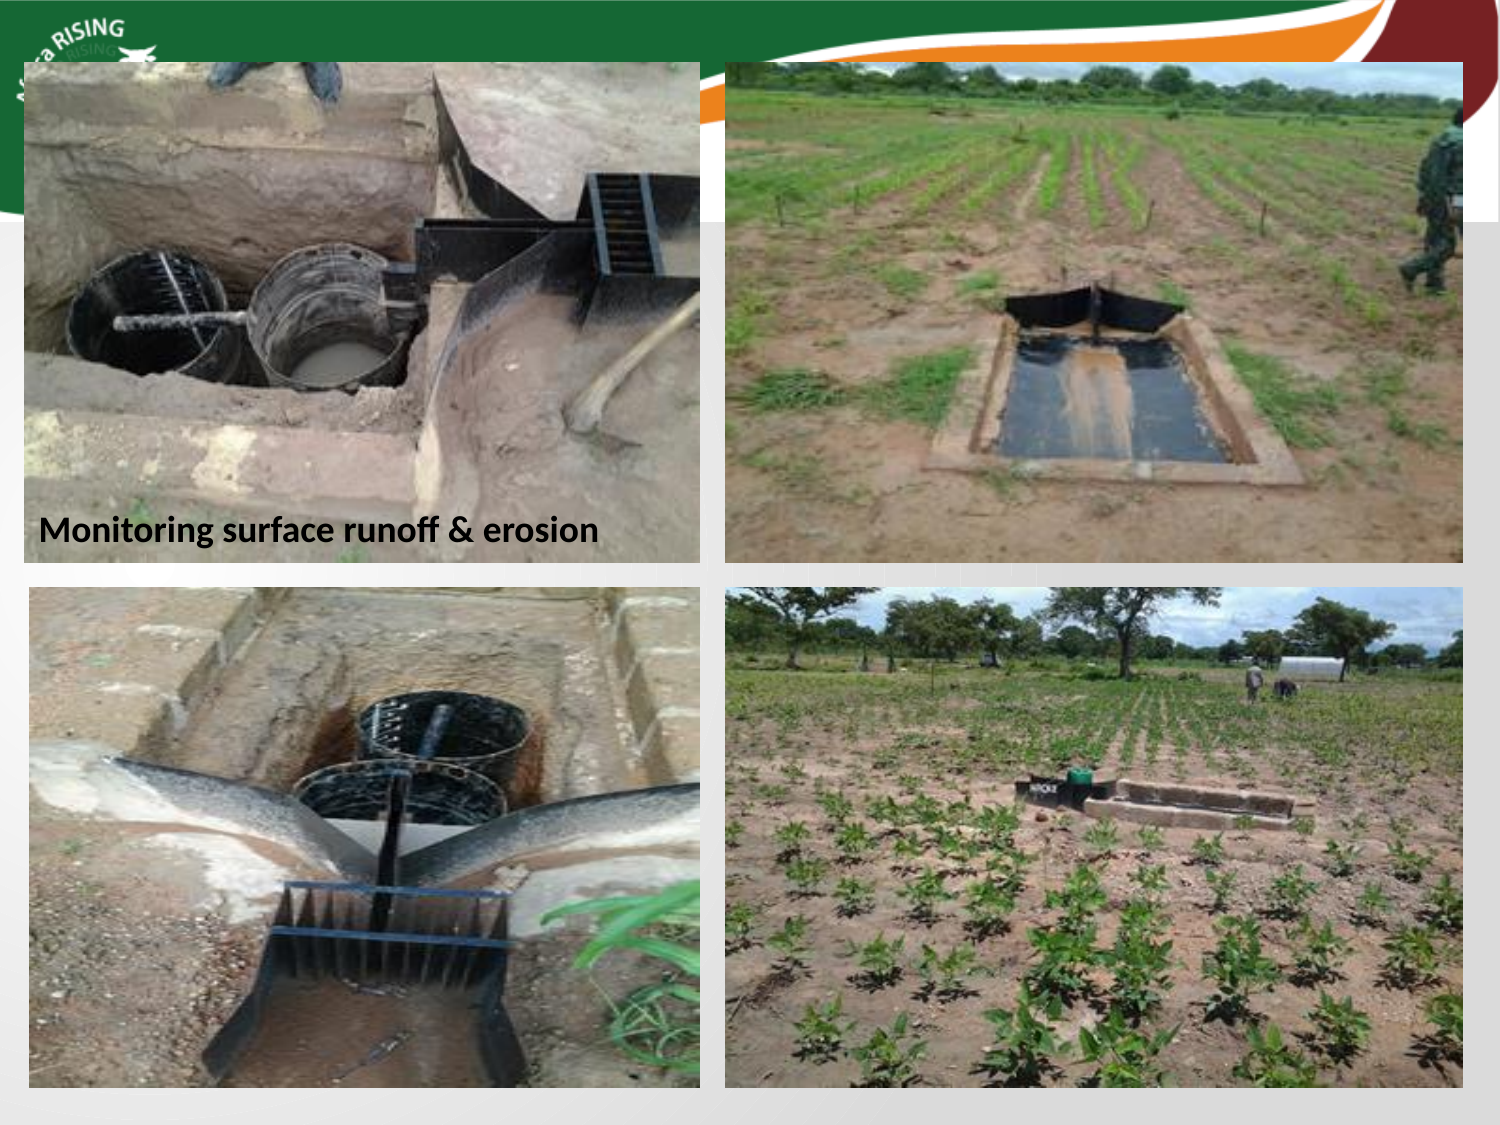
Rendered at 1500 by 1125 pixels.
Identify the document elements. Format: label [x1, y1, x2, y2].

picture [0, 0, 1499, 222]
text_box [23, 61, 1463, 1088]
